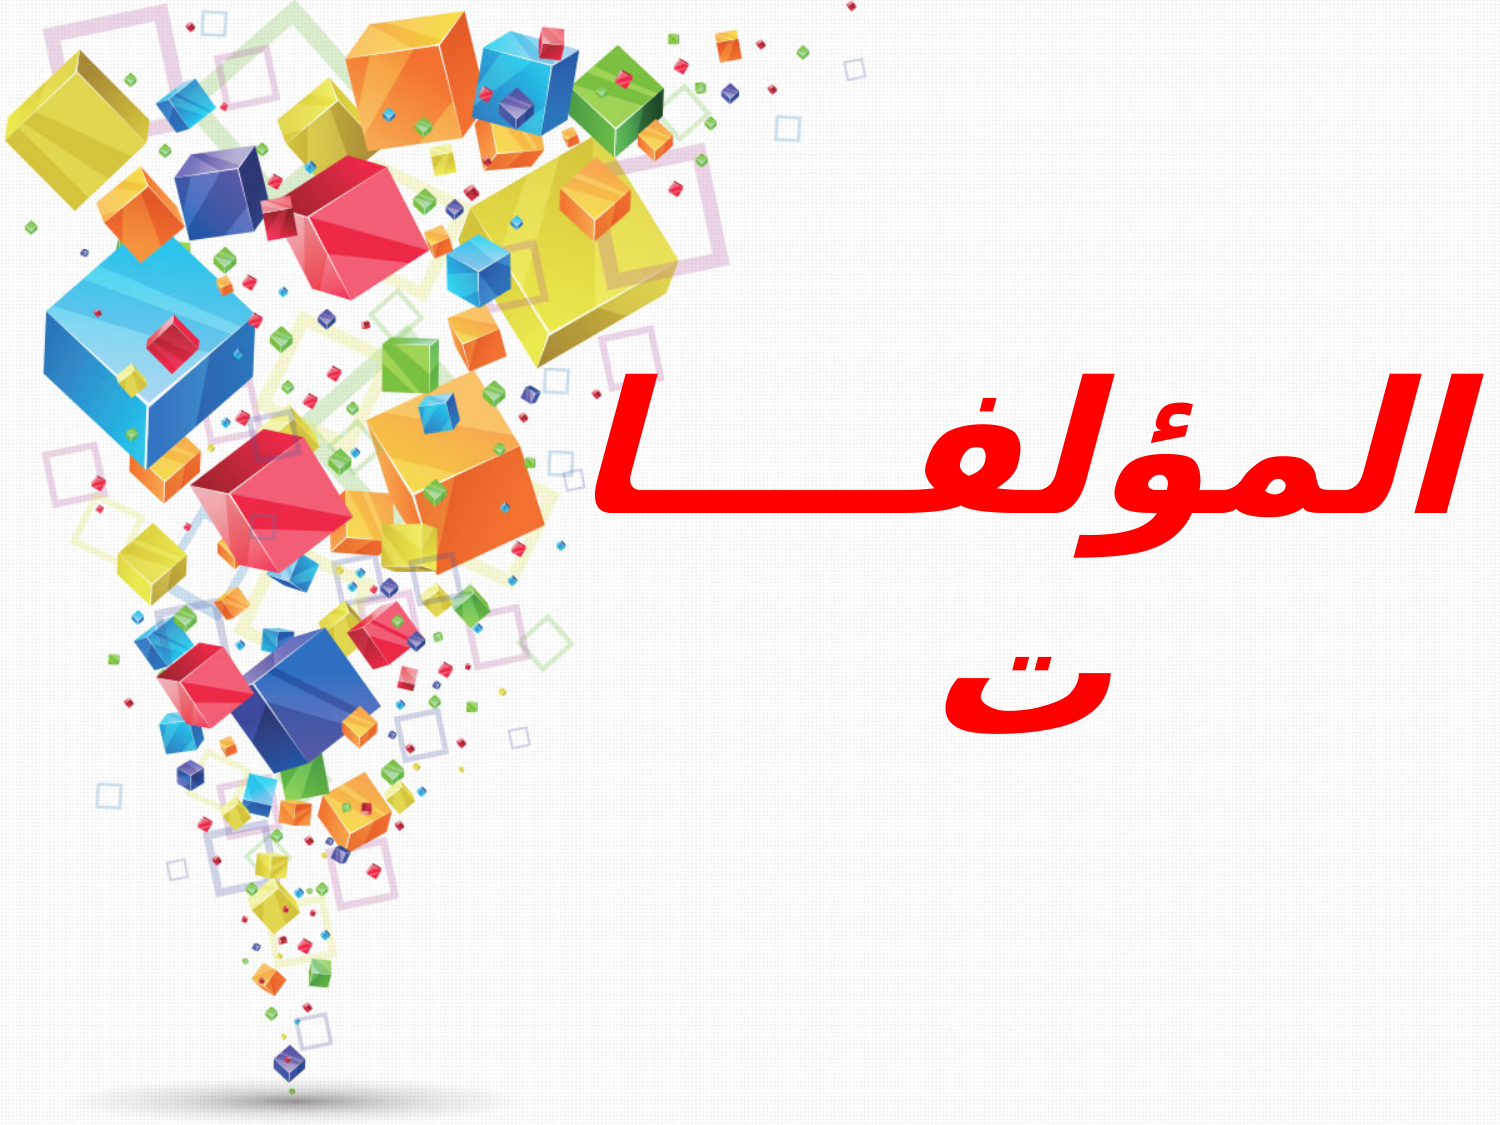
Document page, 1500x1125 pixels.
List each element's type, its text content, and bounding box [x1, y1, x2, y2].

text_box المؤلفــــات [537, 462, 1500, 638]
picture [0, 0, 1500, 1125]
